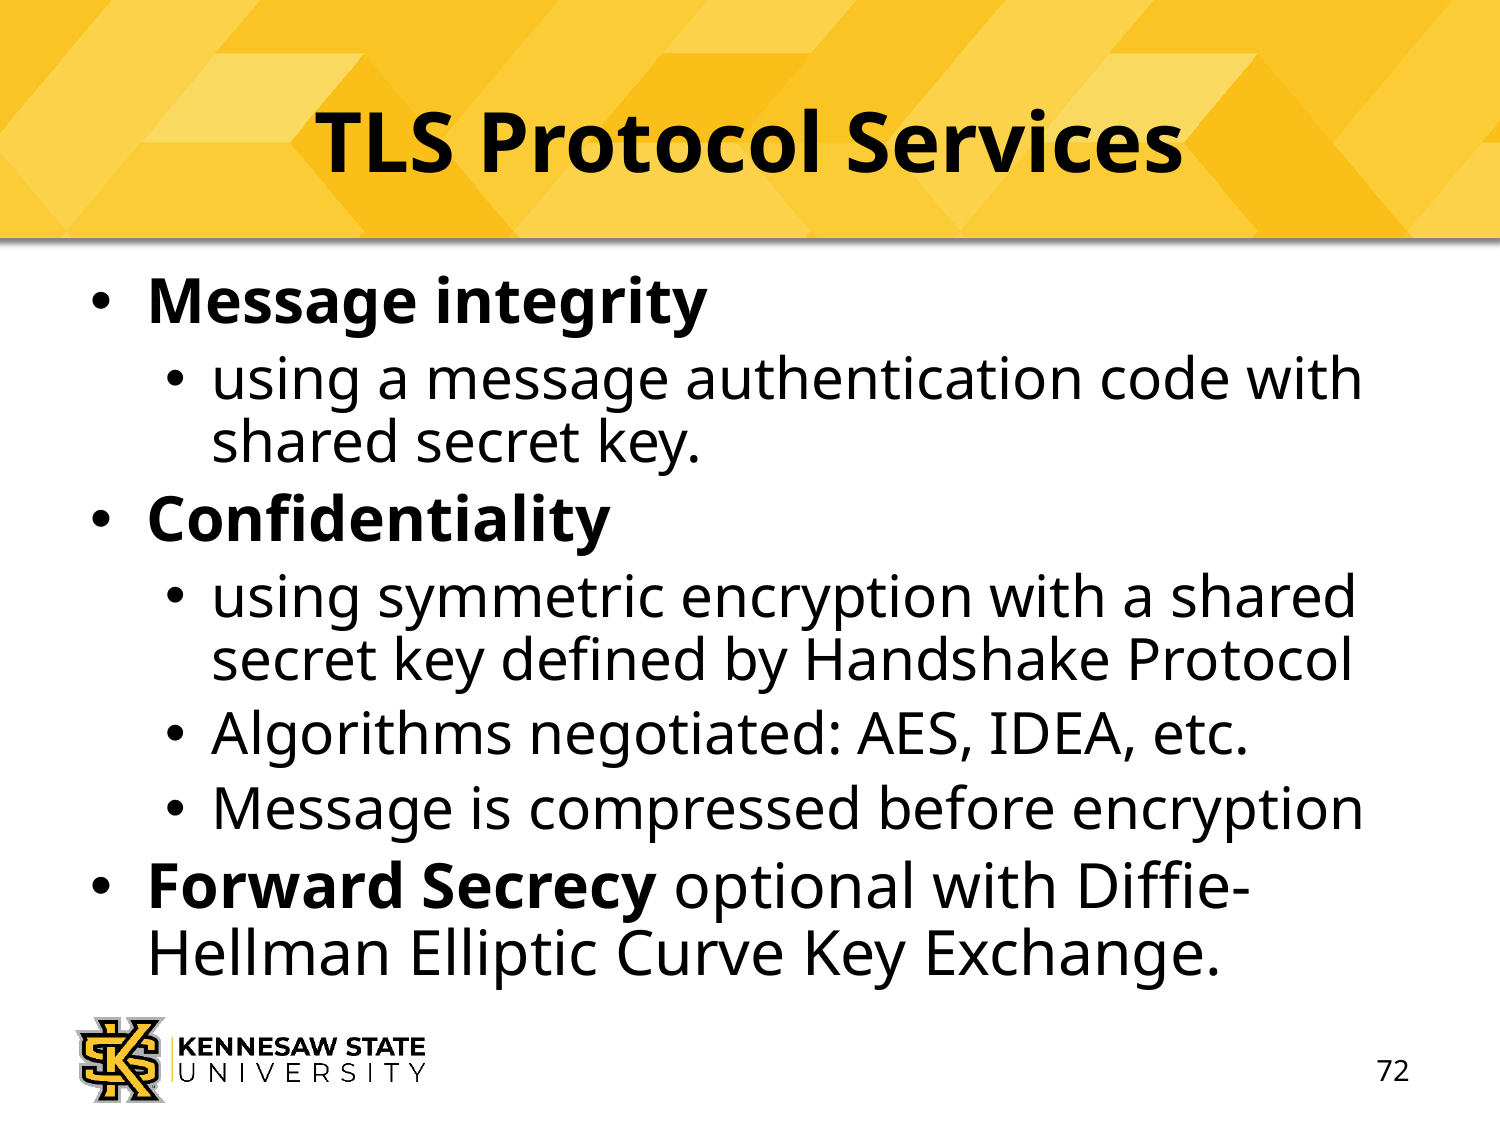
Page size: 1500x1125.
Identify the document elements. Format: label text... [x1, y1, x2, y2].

picture [75, 1017, 425, 1103]
title TLS Protocol Services [75, 45, 1425, 233]
picture [0, 0, 1500, 251]
slide_number 72 [1074, 1042, 1425, 1103]
list Message integrity using a message authentication code with shared secret key. Confidentiality using symmetric encryption with a shared secret key defined by Handshake Protocol Algorithms negotiated: AES, IDEA, etc. Message is compressed before encryption Forward Secrecy optional with Diffie-Hellman Elliptic Curve Key Exchange. [75, 262, 1425, 1005]
